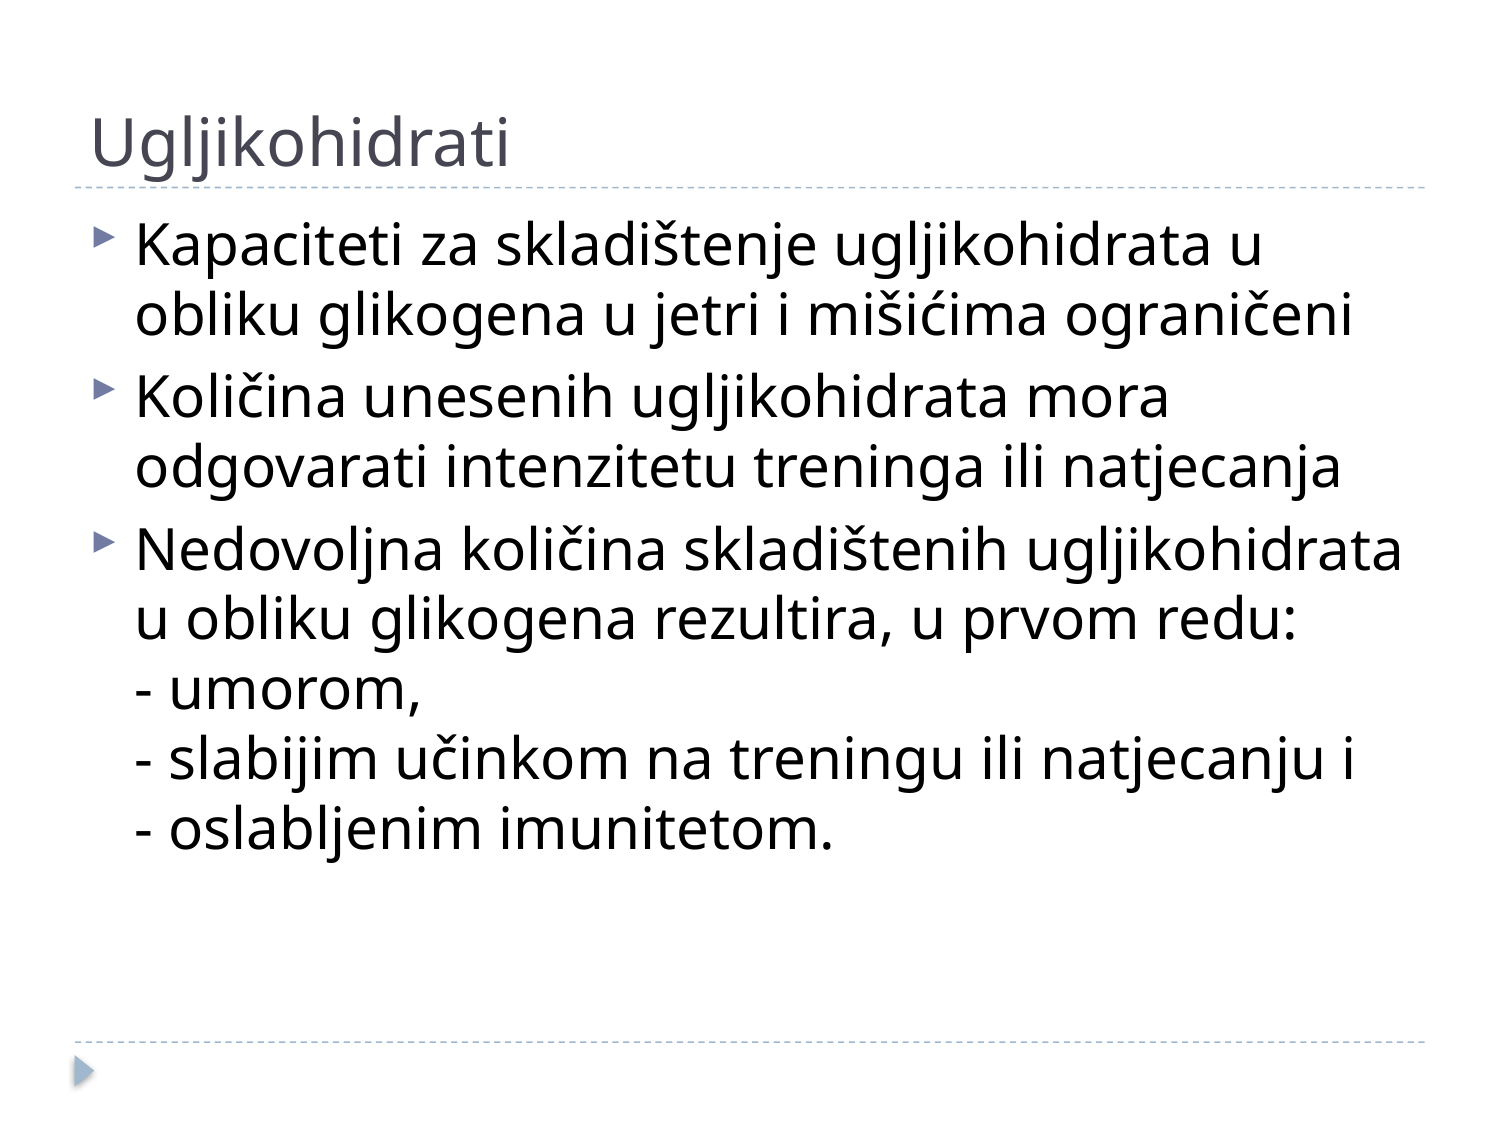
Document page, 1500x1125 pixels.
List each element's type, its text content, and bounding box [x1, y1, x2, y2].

title Ugljikohidrati [75, 24, 1425, 188]
list Kapaciteti za skladištenje ugljikohidrata u obliku glikogena u jetri i mišićima ograničeni Količina unesenih ugljikohidrata mora odgovarati intenzitetu treninga ili natjecanja Nedovoljna količina skladištenih ugljikohidrata u obliku glikogena rezultira, u prvom redu: - umorom, - slabijim učinkom na treningu ili natjecanju i - oslabljenim imunitetom. [75, 200, 1425, 1010]
